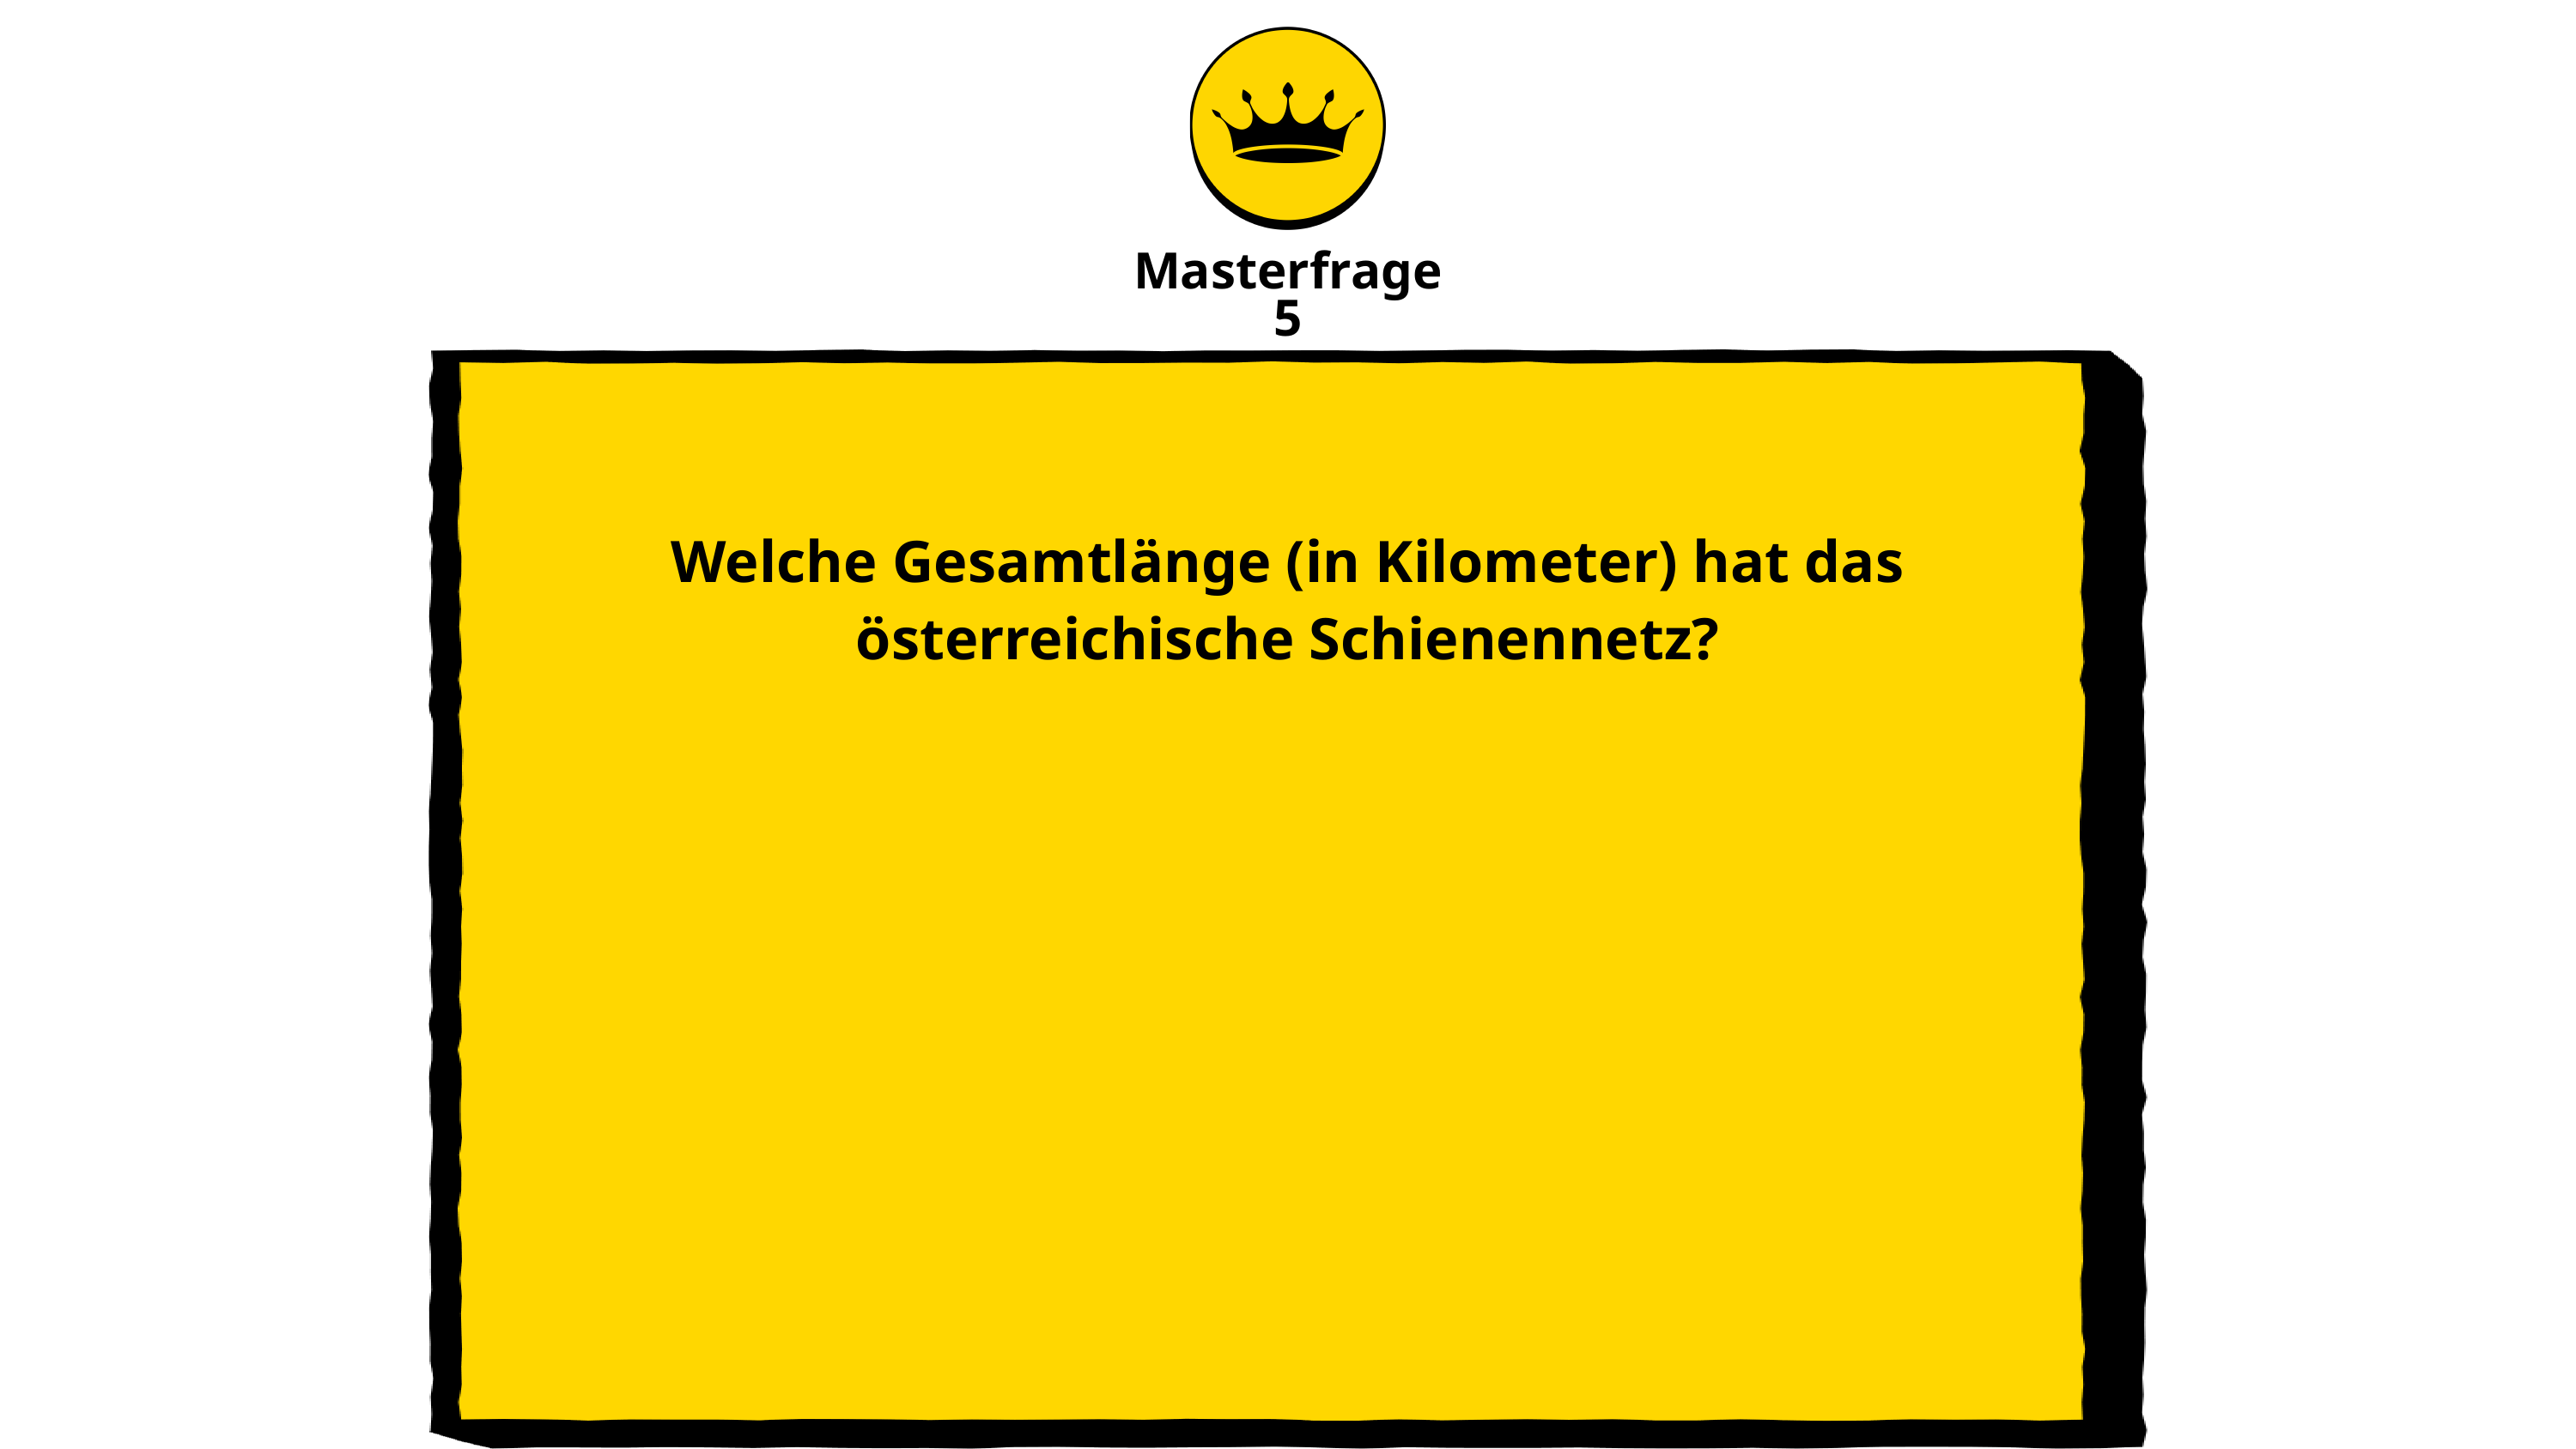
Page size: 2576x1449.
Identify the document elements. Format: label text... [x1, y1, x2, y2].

text_box [428, 349, 2148, 1449]
text_box [1212, 82, 1364, 163]
text_box Welche Gesamtlänge (in Kilometer) hat das österreichische Schienennetz? [643, 509, 1932, 678]
text_box Masterfrage 5 [643, 245, 1932, 352]
text_box [1189, 27, 1386, 230]
